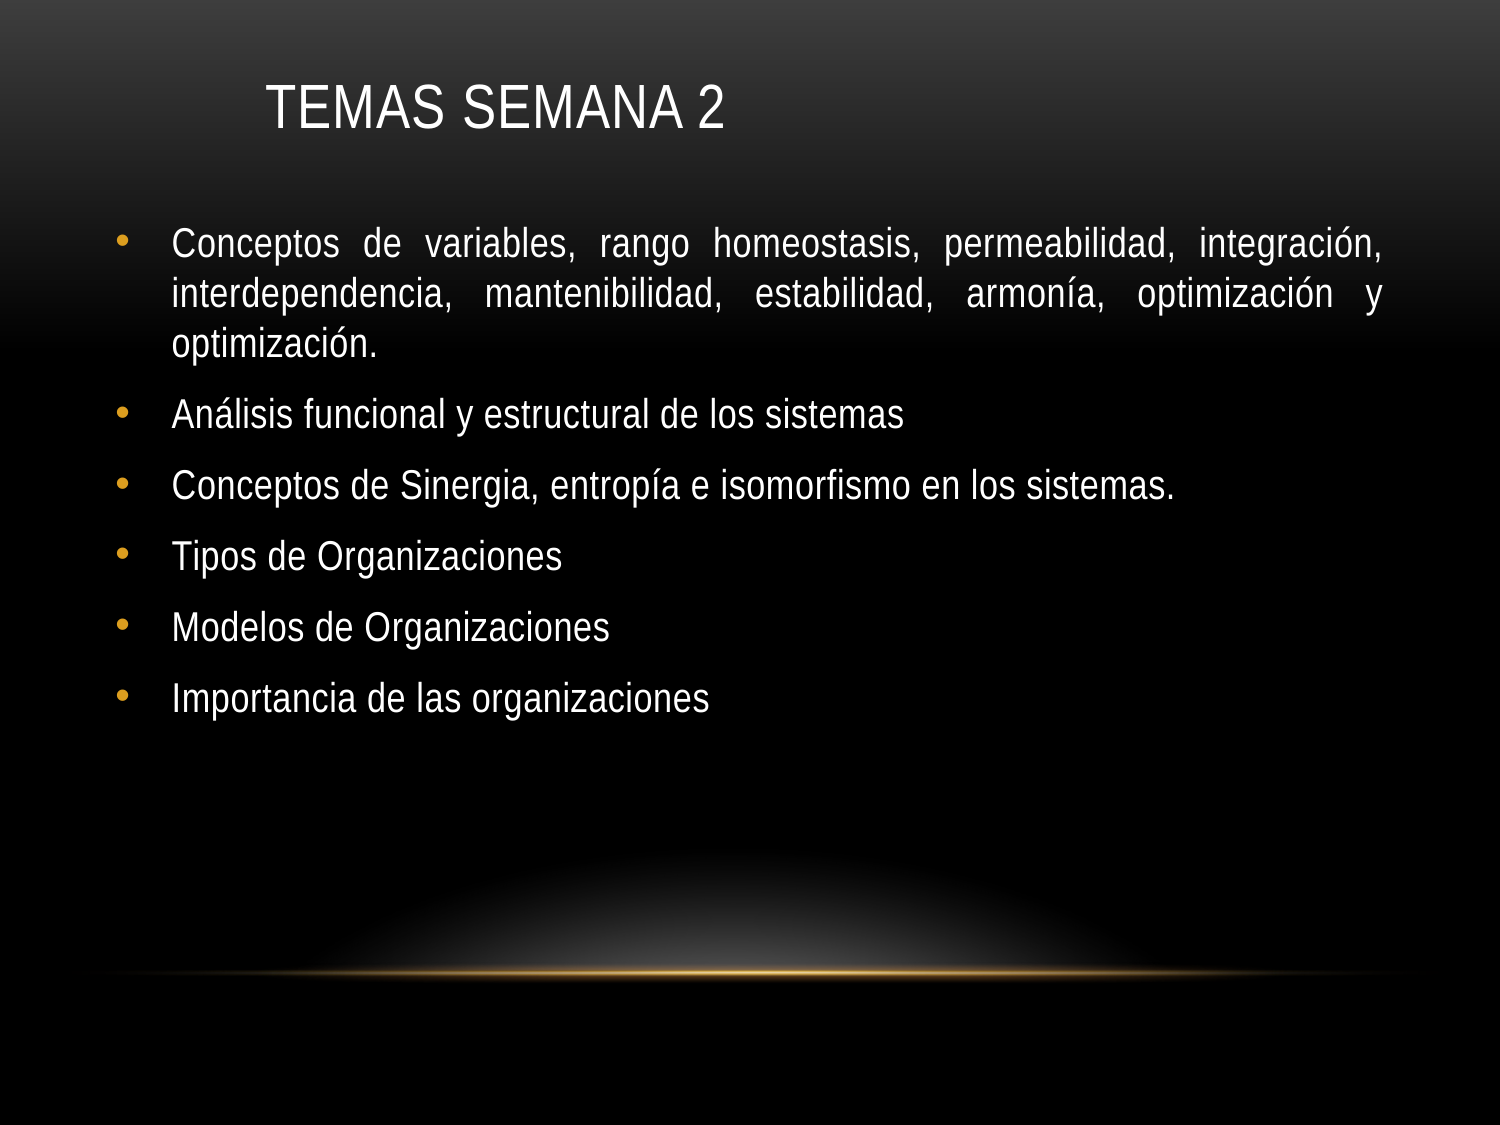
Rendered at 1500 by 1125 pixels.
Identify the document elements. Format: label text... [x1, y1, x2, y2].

title temas semana 2 [100, 30, 1401, 149]
list Conceptos de variables, rango homeostasis, permeabilidad, integración, interdependencia, mantenibilidad, estabilidad, armonía, optimización y optimización. Análisis funcional y estructural de los sistemas Conceptos de Sinergia, entropía e isomorfismo en los sistemas. Tipos de Organizaciones Modelos de Organizaciones Importancia de las organizaciones [100, 208, 1401, 1061]
picture [0, 0, 1500, 1125]
